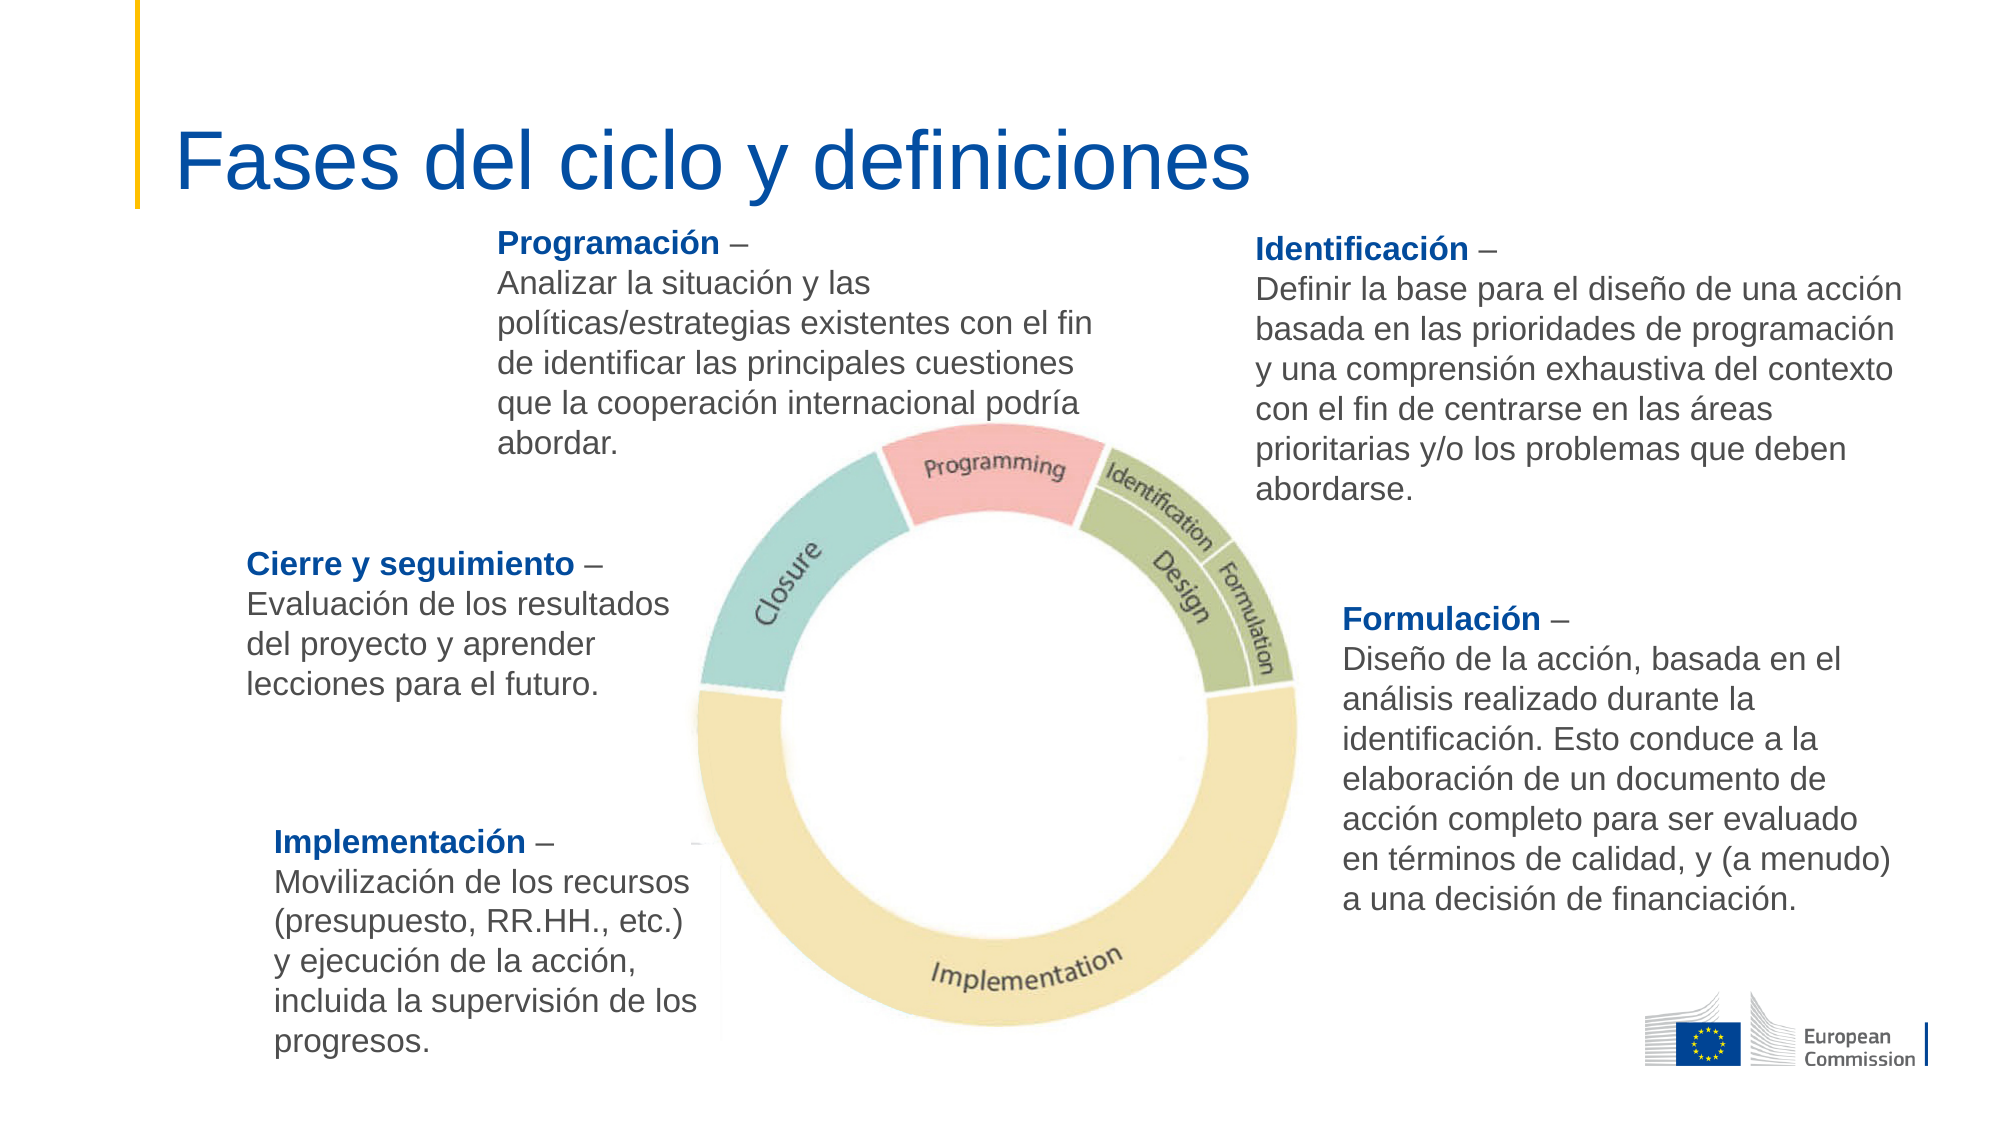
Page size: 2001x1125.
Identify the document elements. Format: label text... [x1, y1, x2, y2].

picture [1645, 991, 1928, 1066]
text_box Formulación – Diseño de la acción, basada en el análisis realizado durante la identificación. Esto conduce a la elaboración de un documento de acción completo para ser evaluado en términos de calidad, y (a menudo) a una decisión de financiación. [1328, 590, 1910, 925]
text_box Programación – Analizar la situación y las políticas/estrategias existentes con el fin de identificar las principales cuestiones que la cooperación internacional podría abordar. [482, 213, 1138, 514]
text_box Cierre y seguimiento – Evaluación de los resultados del proyecto y aprender lecciones para el futuro. [231, 534, 672, 710]
text_box Implementación – Movilización de los recursos (presupuesto, RR.HH., etc.) y ejecución de la acción, incluida la supervisión de los progresos. [259, 812, 724, 1067]
title Fases del ciclo y definiciones [159, 79, 1885, 208]
text_box Identificación – Definir la base para el diseño de una acción basada en las prioridades de programación y una comprensión exhaustiva del contexto con el fin de centrarse en las áreas prioritarias y/o los problemas que deben abordarse. [1240, 220, 1929, 515]
picture [672, 399, 1328, 1041]
